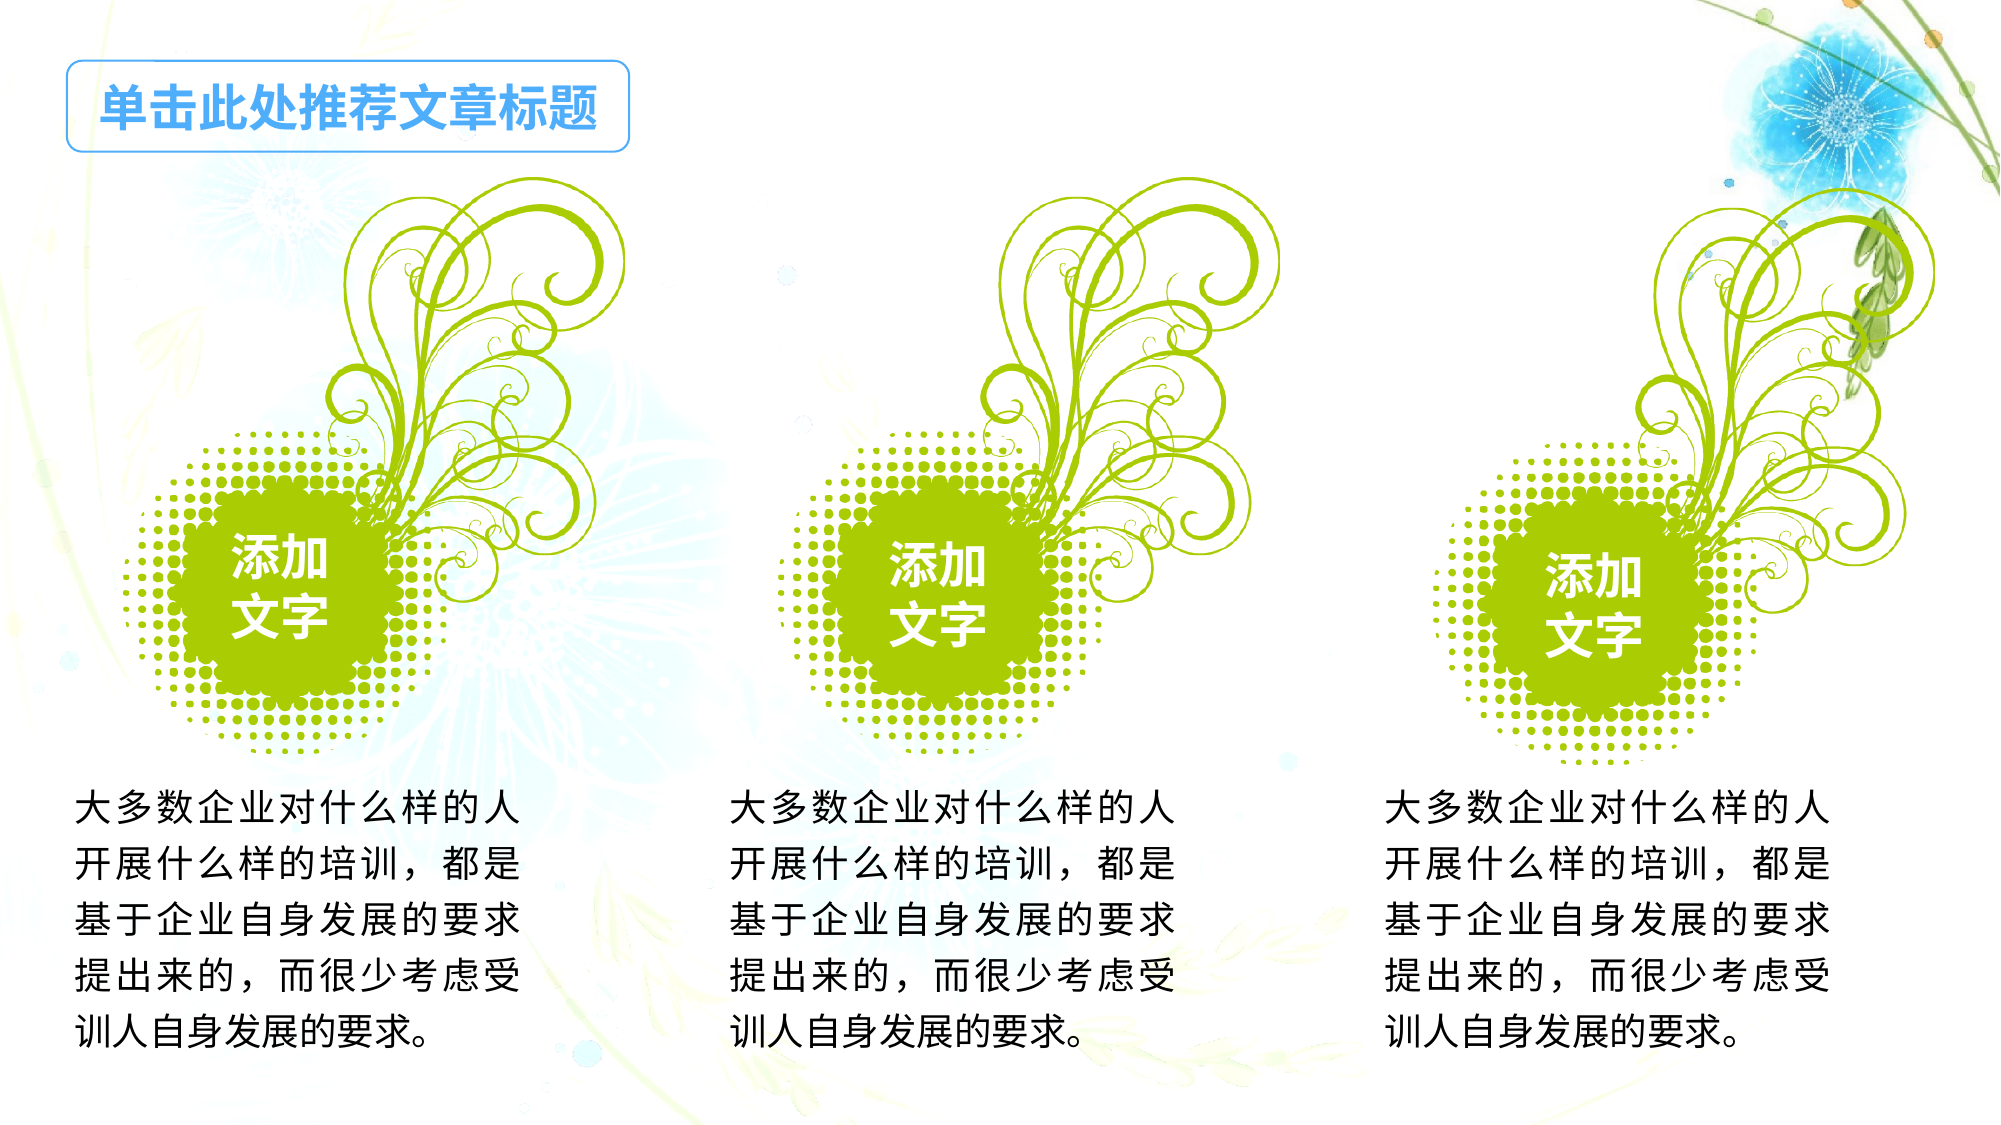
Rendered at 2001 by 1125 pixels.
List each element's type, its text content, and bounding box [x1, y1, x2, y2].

picture [1592, 0, 2000, 413]
text_box 大多数企业对什么样的人开展什么样的培训，都是基于企业自身发展的要求提出来的，而很少考虑受训人自身发展的要求。 [59, 764, 536, 1061]
text_box 单击此处推荐文章标题 [65, 59, 631, 153]
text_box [123, 177, 625, 754]
text_box 大多数企业对什么样的人开展什么样的培训，都是基于企业自身发展的要求提出来的，而很少考虑受训人自身发展的要求。 [1369, 764, 1847, 1061]
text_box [778, 177, 1280, 754]
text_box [1433, 188, 1935, 765]
text_box 大多数企业对什么样的人开展什么样的培训，都是基于企业自身发展的要求提出来的，而很少考虑受训人自身发展的要求。 [714, 764, 1192, 1061]
